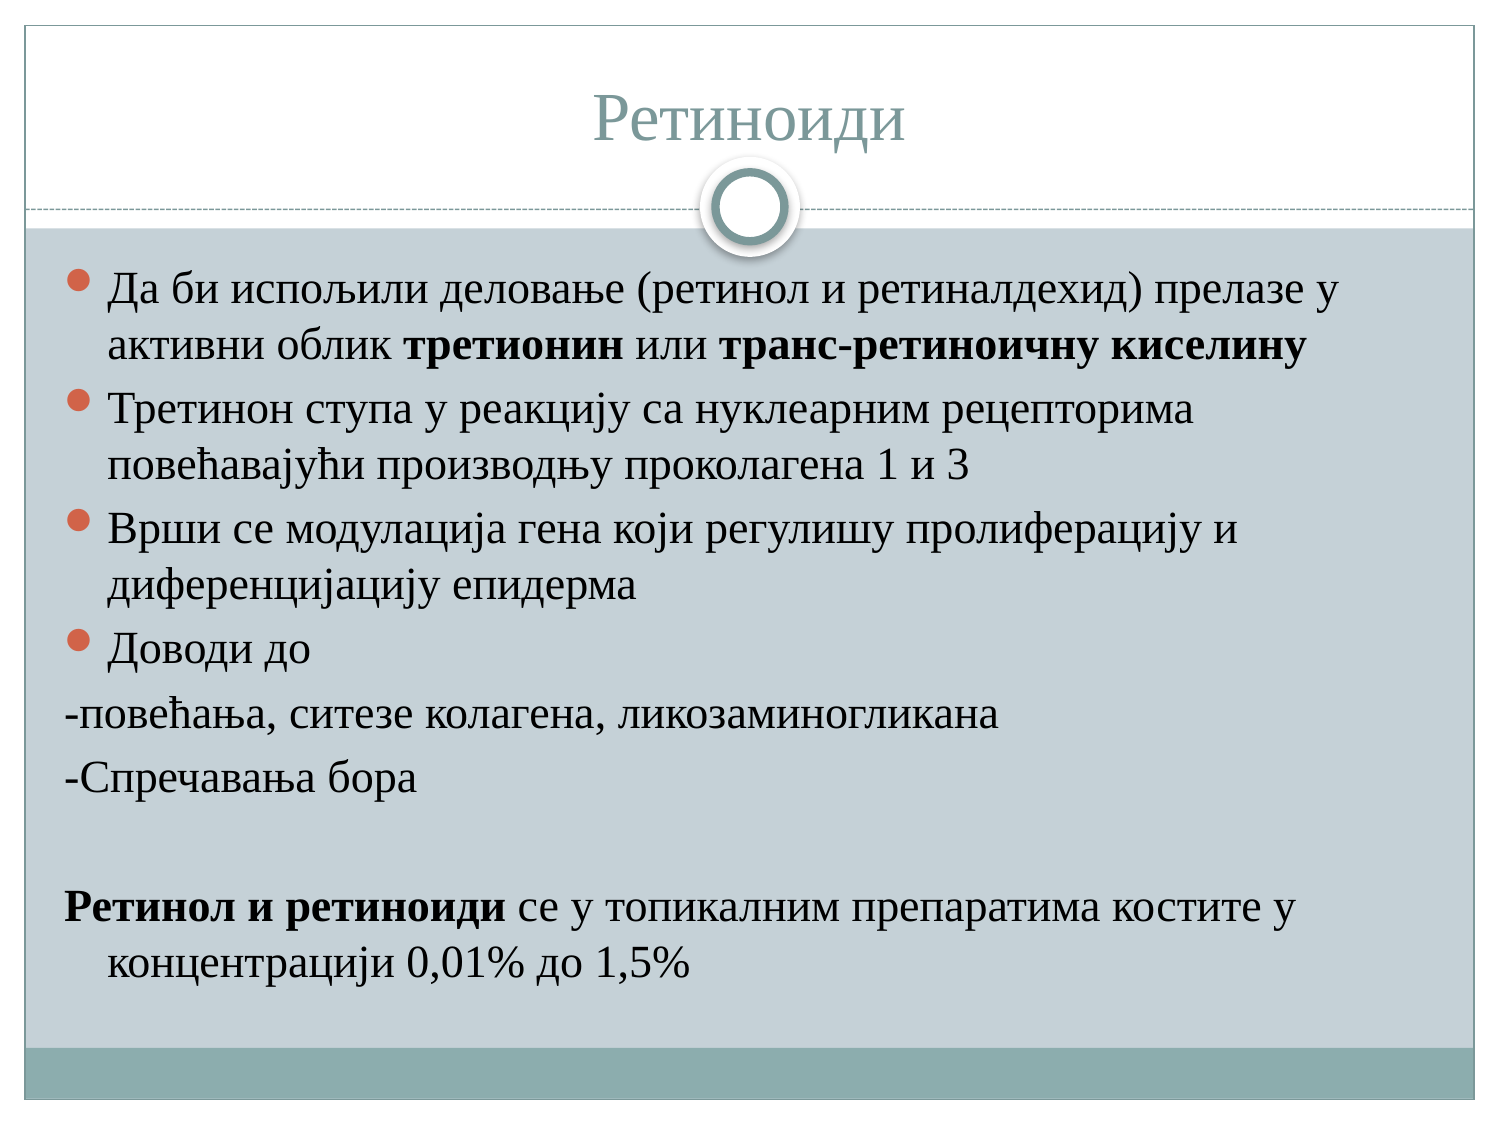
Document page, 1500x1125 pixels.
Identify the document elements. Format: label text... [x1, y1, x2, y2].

title Ретиноиди [49, 37, 1450, 162]
list Да би испољили деловање (ретинол и ретиналдехид) прелазе у активни облик третионин или транс-ретиноичну киселину Третинон ступа у реакцију са нуклеарним рецепторима повећавајући производњу проколагена 1 и 3 Врши се модулација гена који регулишу пролиферацију и диференцијацију епидерма Доводи до -повећања, ситезе колагена, ликозаминогликана -Спречавања бора Ретинол и ретиноиди се у топикалним препаратима костите у концентрацији 0,01% до 1,5% [49, 250, 1445, 1001]
